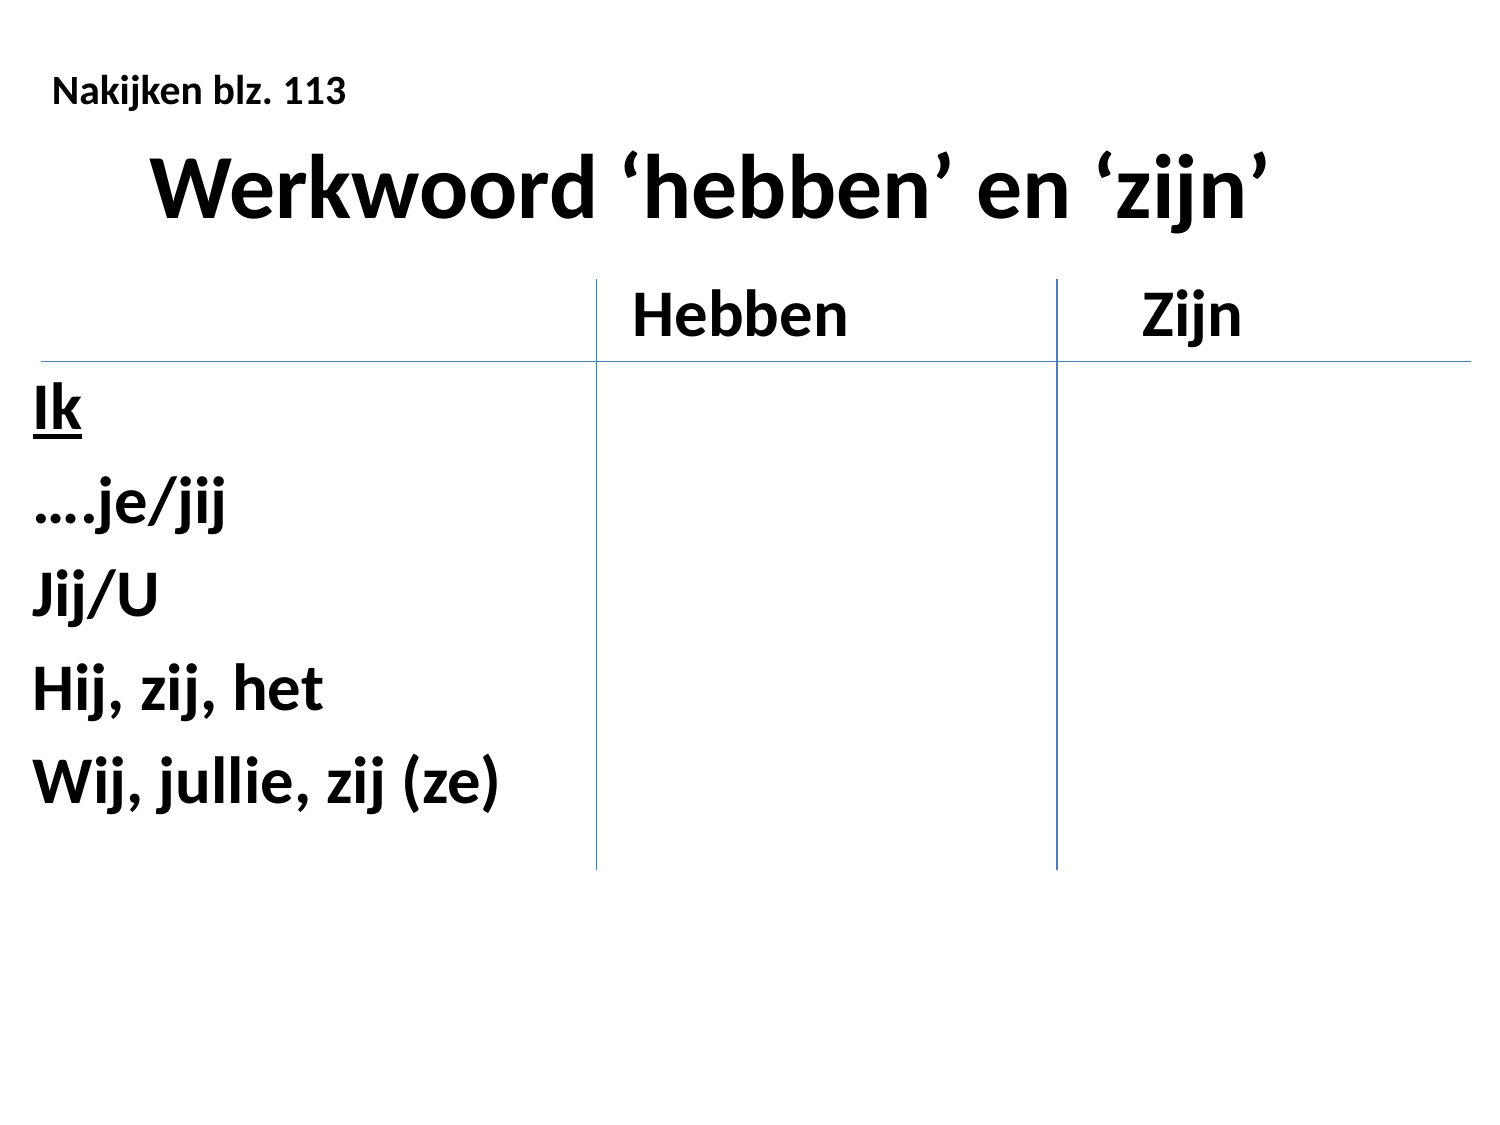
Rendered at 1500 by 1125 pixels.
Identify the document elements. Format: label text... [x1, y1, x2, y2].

text_box Nakijken blz. 113 [36, 0, 1387, 182]
title Werkwoord ‘hebben’ en ‘zijn’ [36, 182, 1386, 262]
list Hebben Zijn Ik ….je/jij Jij/U Hij, zij, het Wij, jullie, zij (ze) [17, 262, 1471, 1005]
